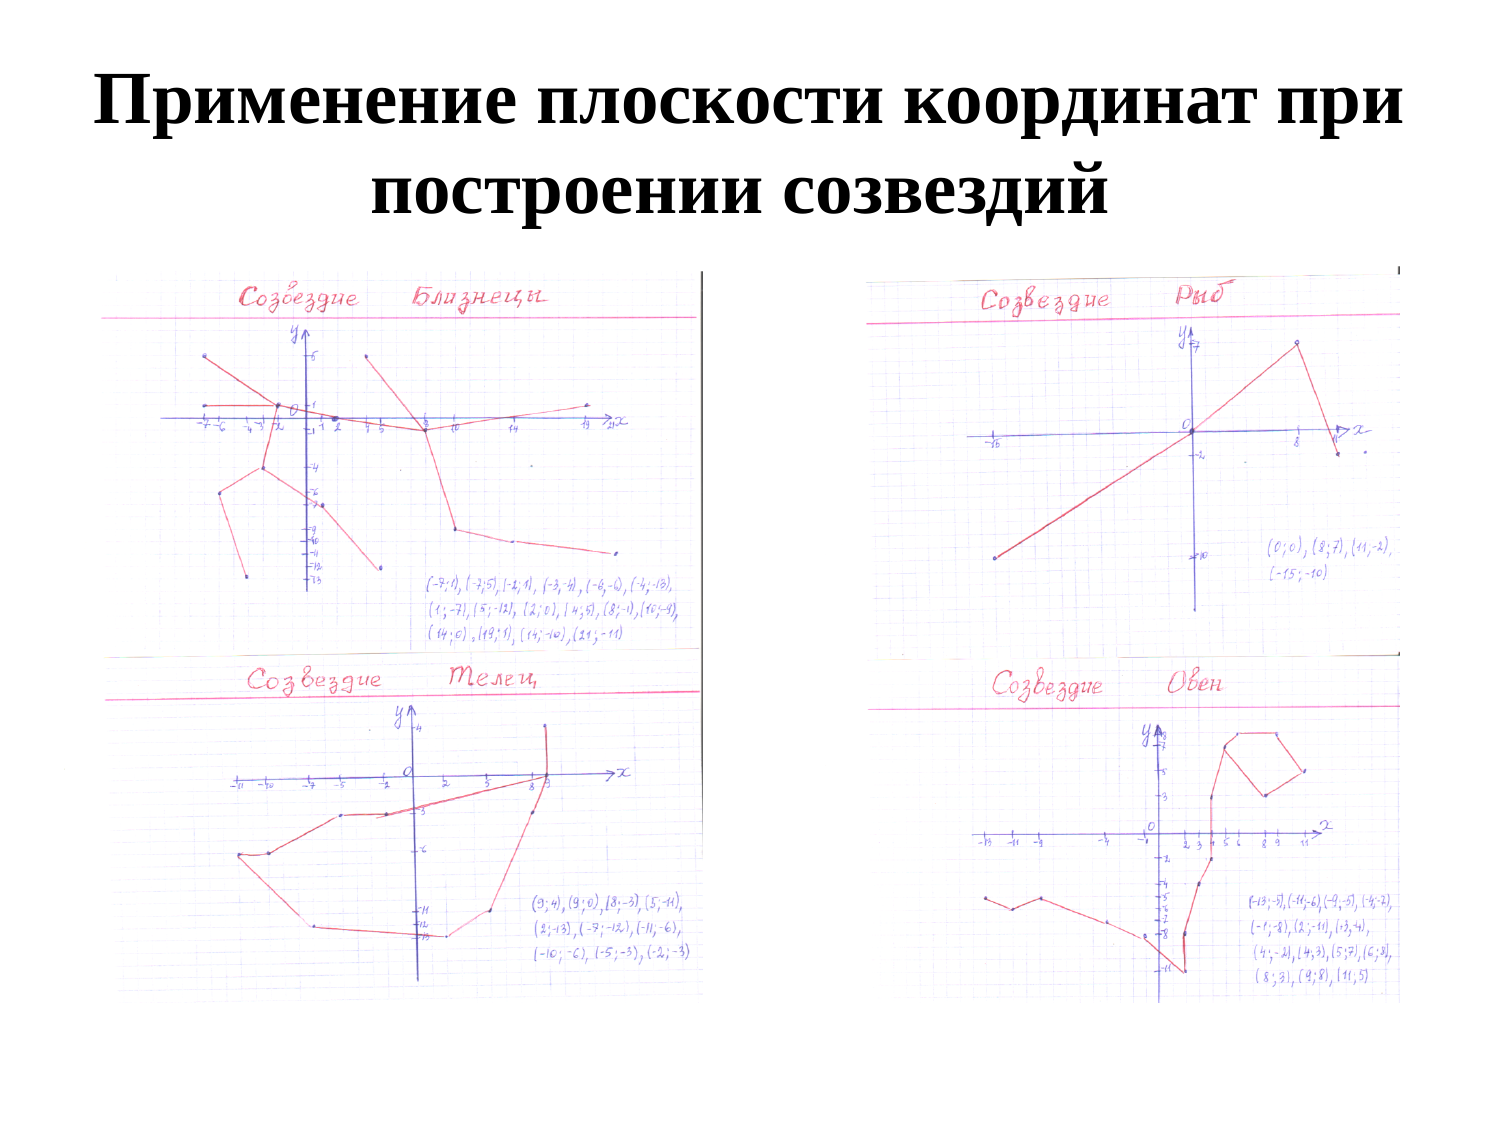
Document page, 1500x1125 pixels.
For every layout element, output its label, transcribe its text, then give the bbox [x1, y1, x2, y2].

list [822, 262, 1400, 1006]
title Применение плоскости координат при построении созвездий [75, 45, 1425, 233]
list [64, 266, 703, 1006]
